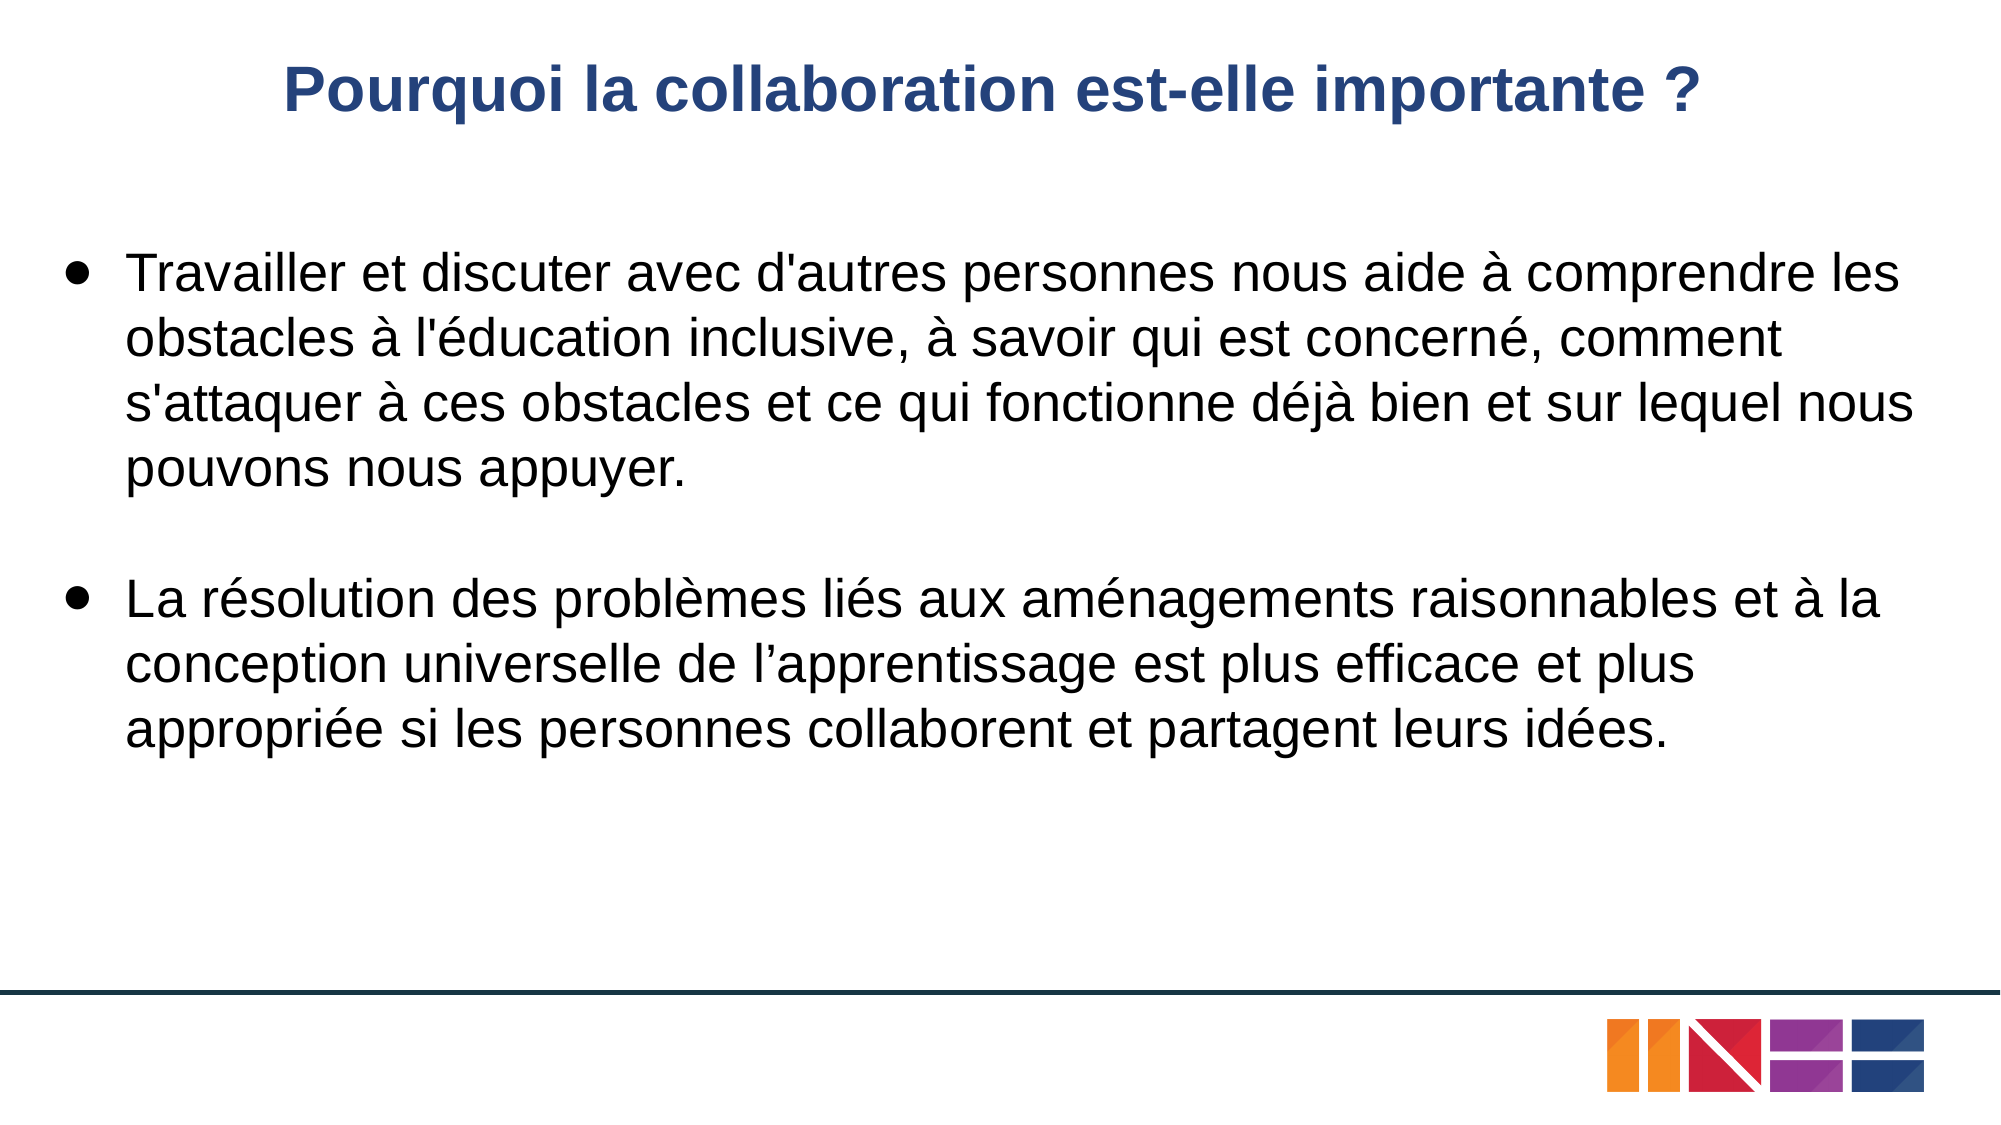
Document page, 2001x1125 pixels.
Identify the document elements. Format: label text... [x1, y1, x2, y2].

picture [1607, 1019, 1924, 1092]
title Pourquoi la collaboration est-elle importante ? [31, 28, 1957, 145]
list Travailler et discuter avec d'autres personnes nous aide à comprendre les obstacles à l'éducation inclusive, à savoir qui est concerné, comment s'attaquer à ces obstacles et ce qui fonctionne déjà bien et sur lequel nous pouvons nous appuyer. La résolution des problèmes liés aux aménagements raisonnables et à la conception universelle de l’apprentissage est plus efficace et plus appropriée si les personnes collaborent et partagent leurs idées. [31, 218, 1971, 935]
